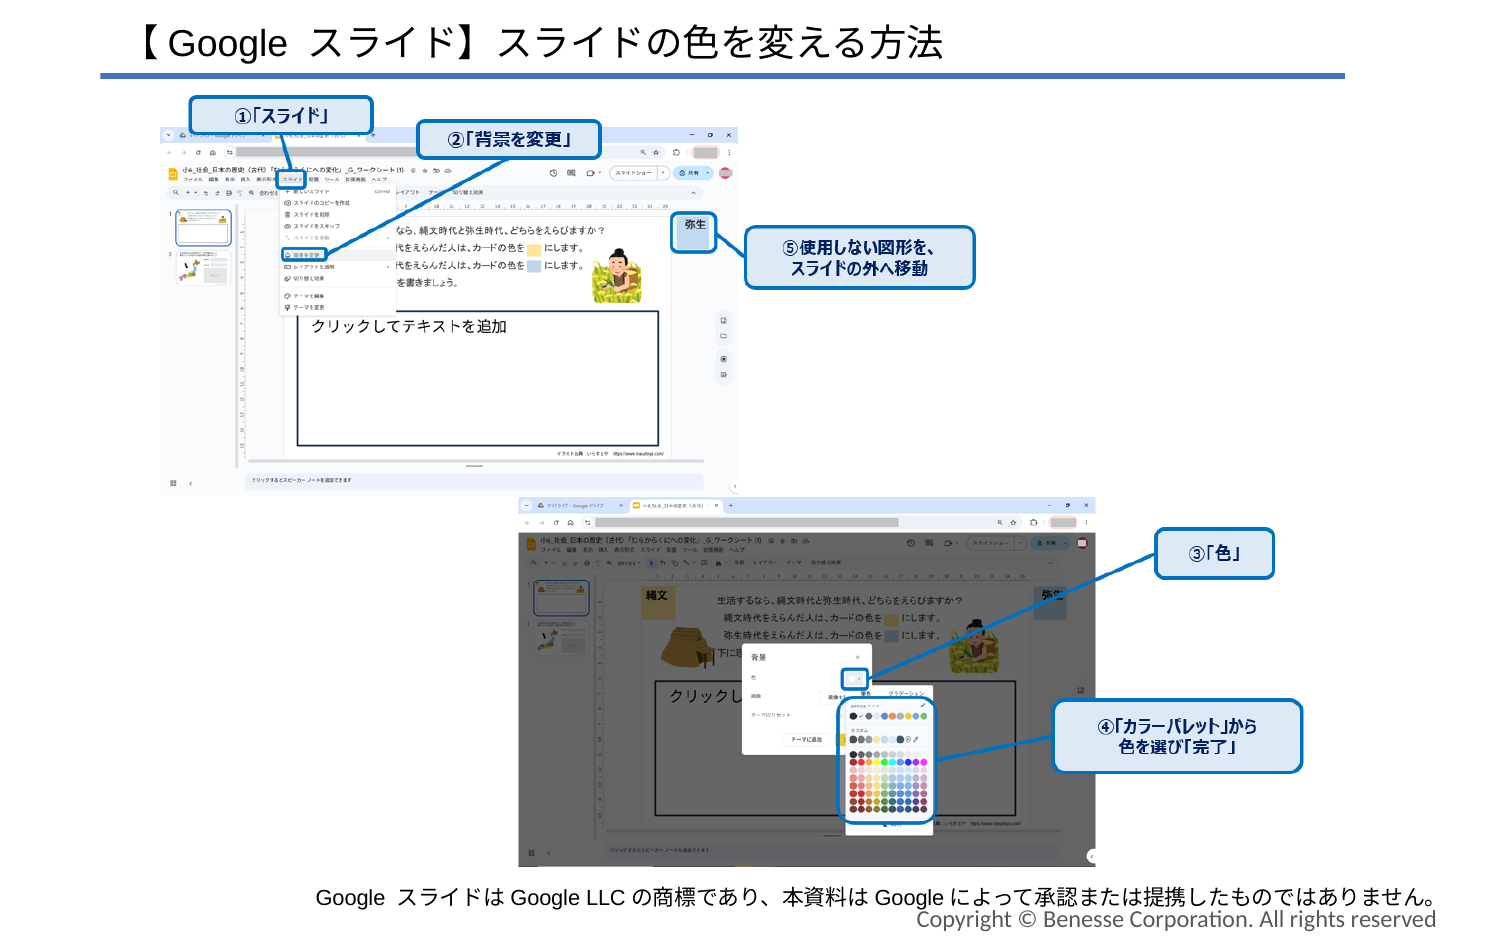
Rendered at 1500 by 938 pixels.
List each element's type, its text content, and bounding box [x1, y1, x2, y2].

picture [141, 95, 1322, 868]
text_box Google スライドはGoogle LLCの商標であり、本資料はGoogleによって承認または提携したものではありません。 [286, 875, 1463, 917]
text_box 【Google スライド】スライドの色を変える方法 [106, 11, 974, 72]
